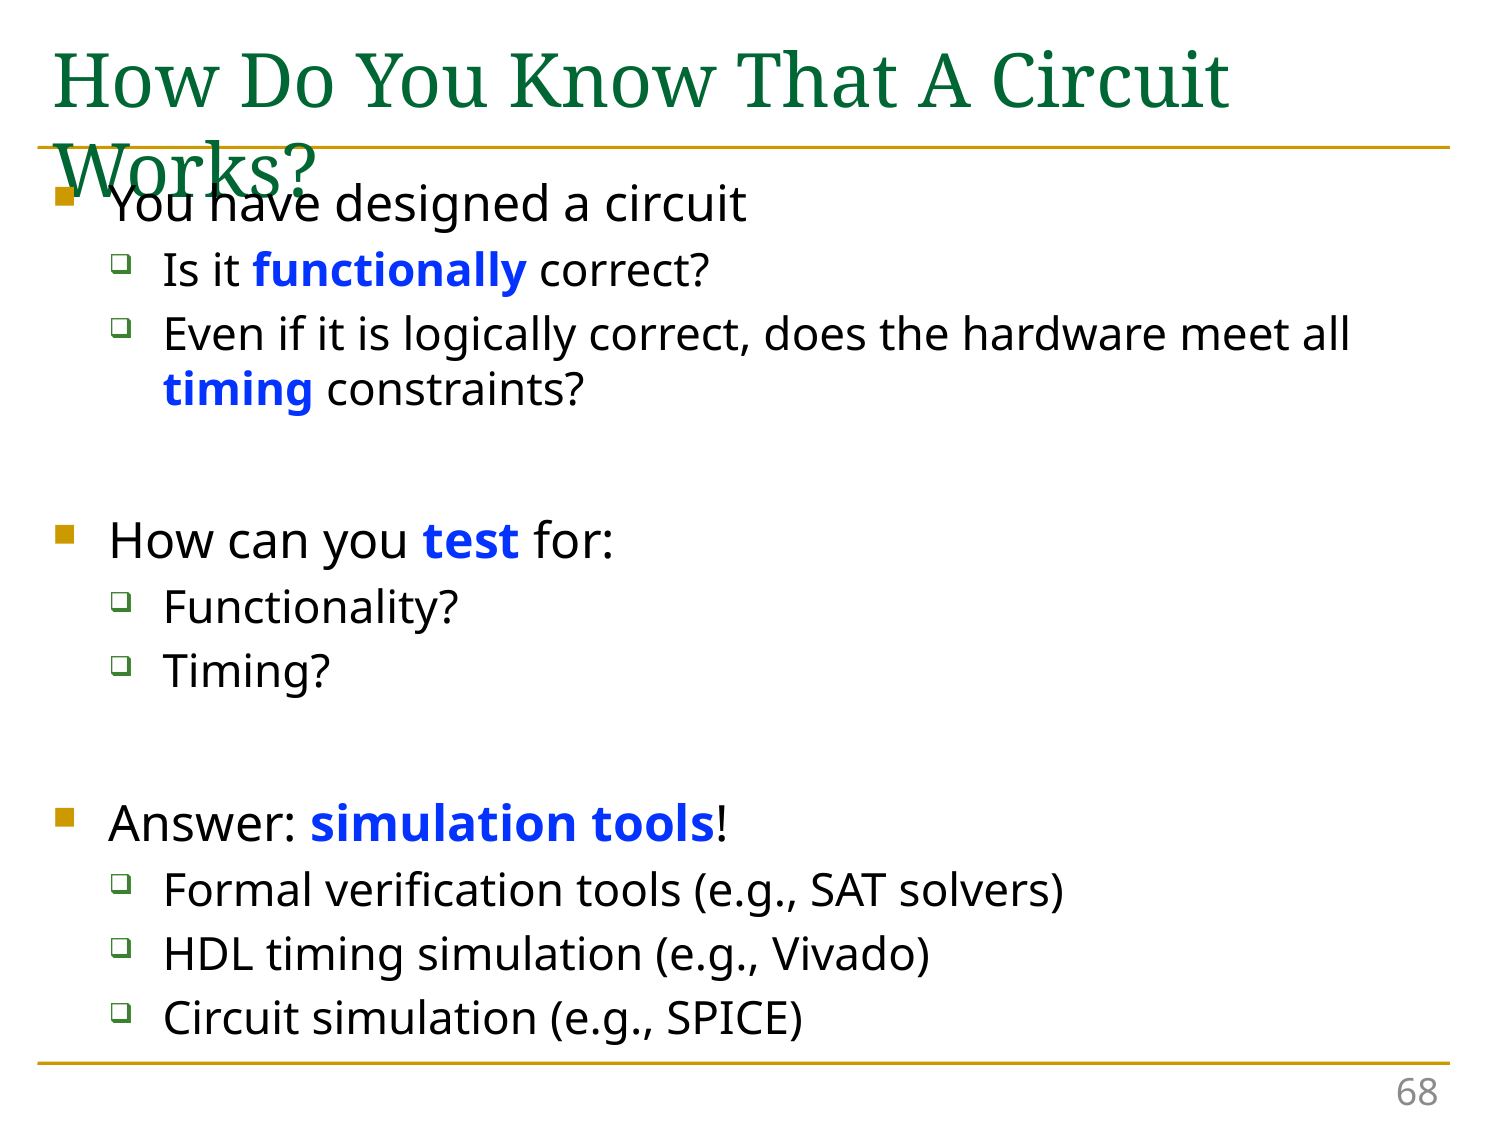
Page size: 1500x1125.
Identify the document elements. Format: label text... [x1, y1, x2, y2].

title How Do You Know That A Circuit Works? [37, 24, 1450, 163]
slide_number 68 [1116, 1063, 1454, 1124]
list You have designed a circuit Is it functionally correct? Even if it is logically correct, does the hardware meet all timing constraints? How can you test for: Functionality? Timing? Answer: simulation tools! Formal verification tools (e.g., SAT solvers) HDL timing simulation (e.g., Vivado) Circuit simulation (e.g., SPICE) [37, 163, 1450, 1016]
